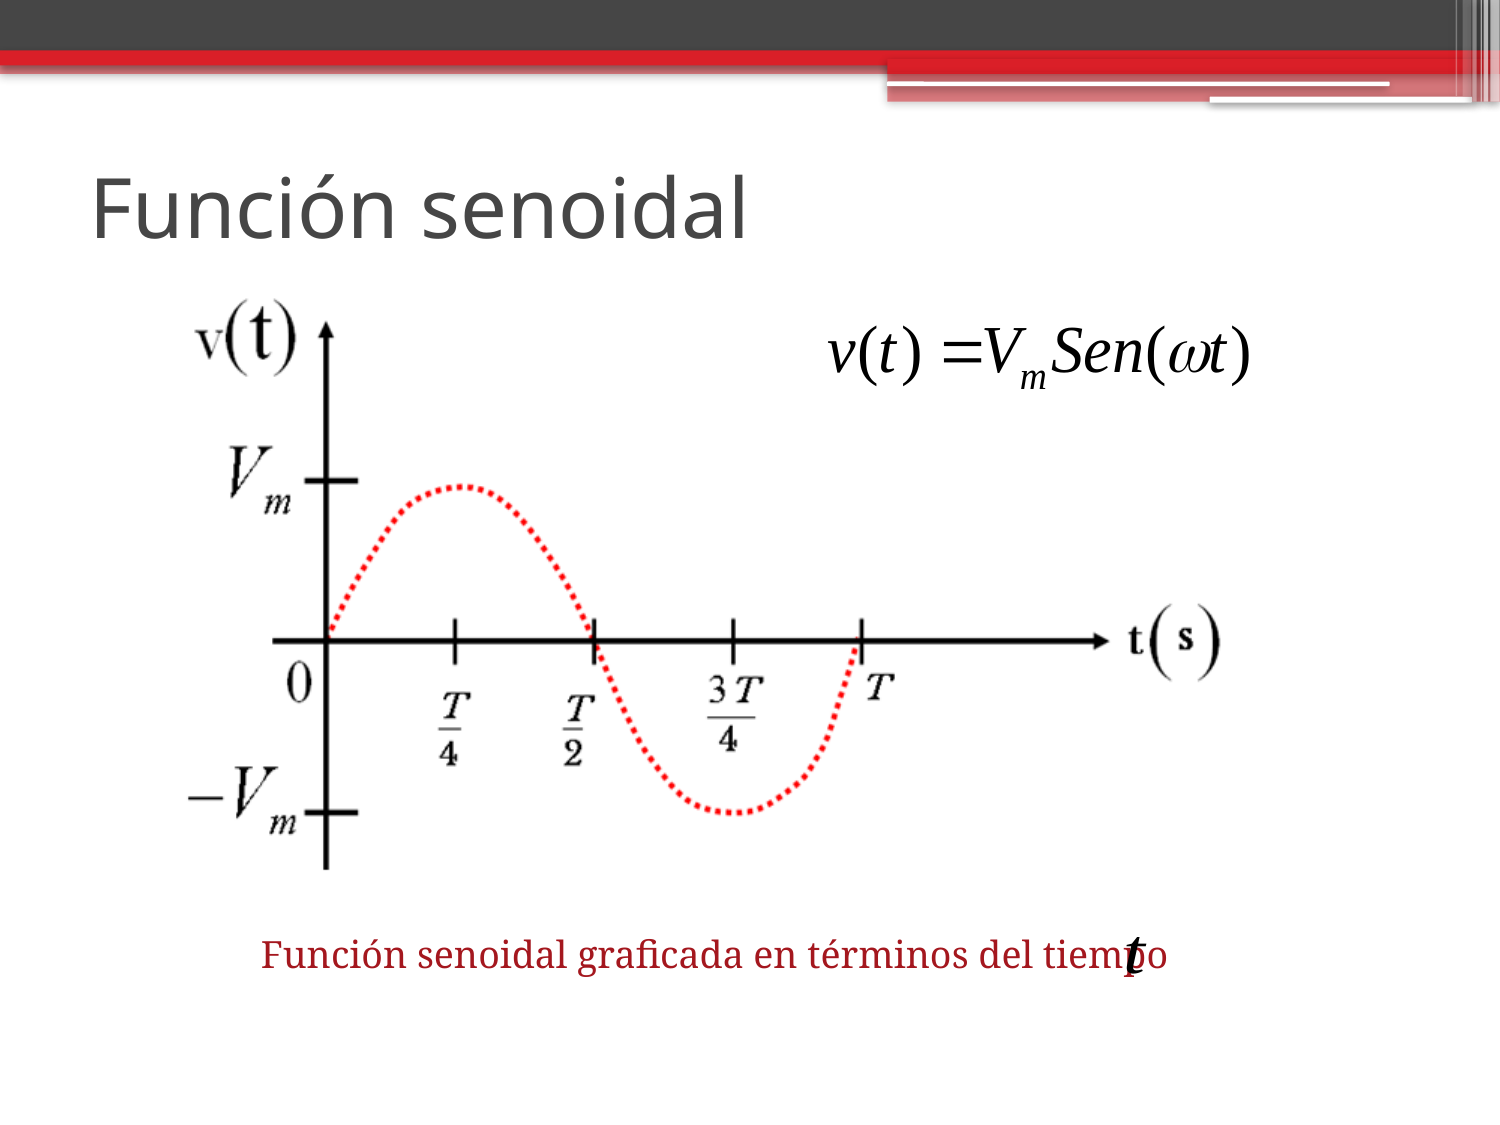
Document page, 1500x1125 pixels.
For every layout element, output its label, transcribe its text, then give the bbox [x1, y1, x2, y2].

text_box Función senoidal graficada en términos del tiempo [1160, 923, 1207, 984]
text_box Función senoidal graficada en términos del tiempo [246, 923, 1114, 984]
title Función senoidal [75, 117, 1425, 293]
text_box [175, 258, 1265, 903]
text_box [1113, 925, 1161, 991]
